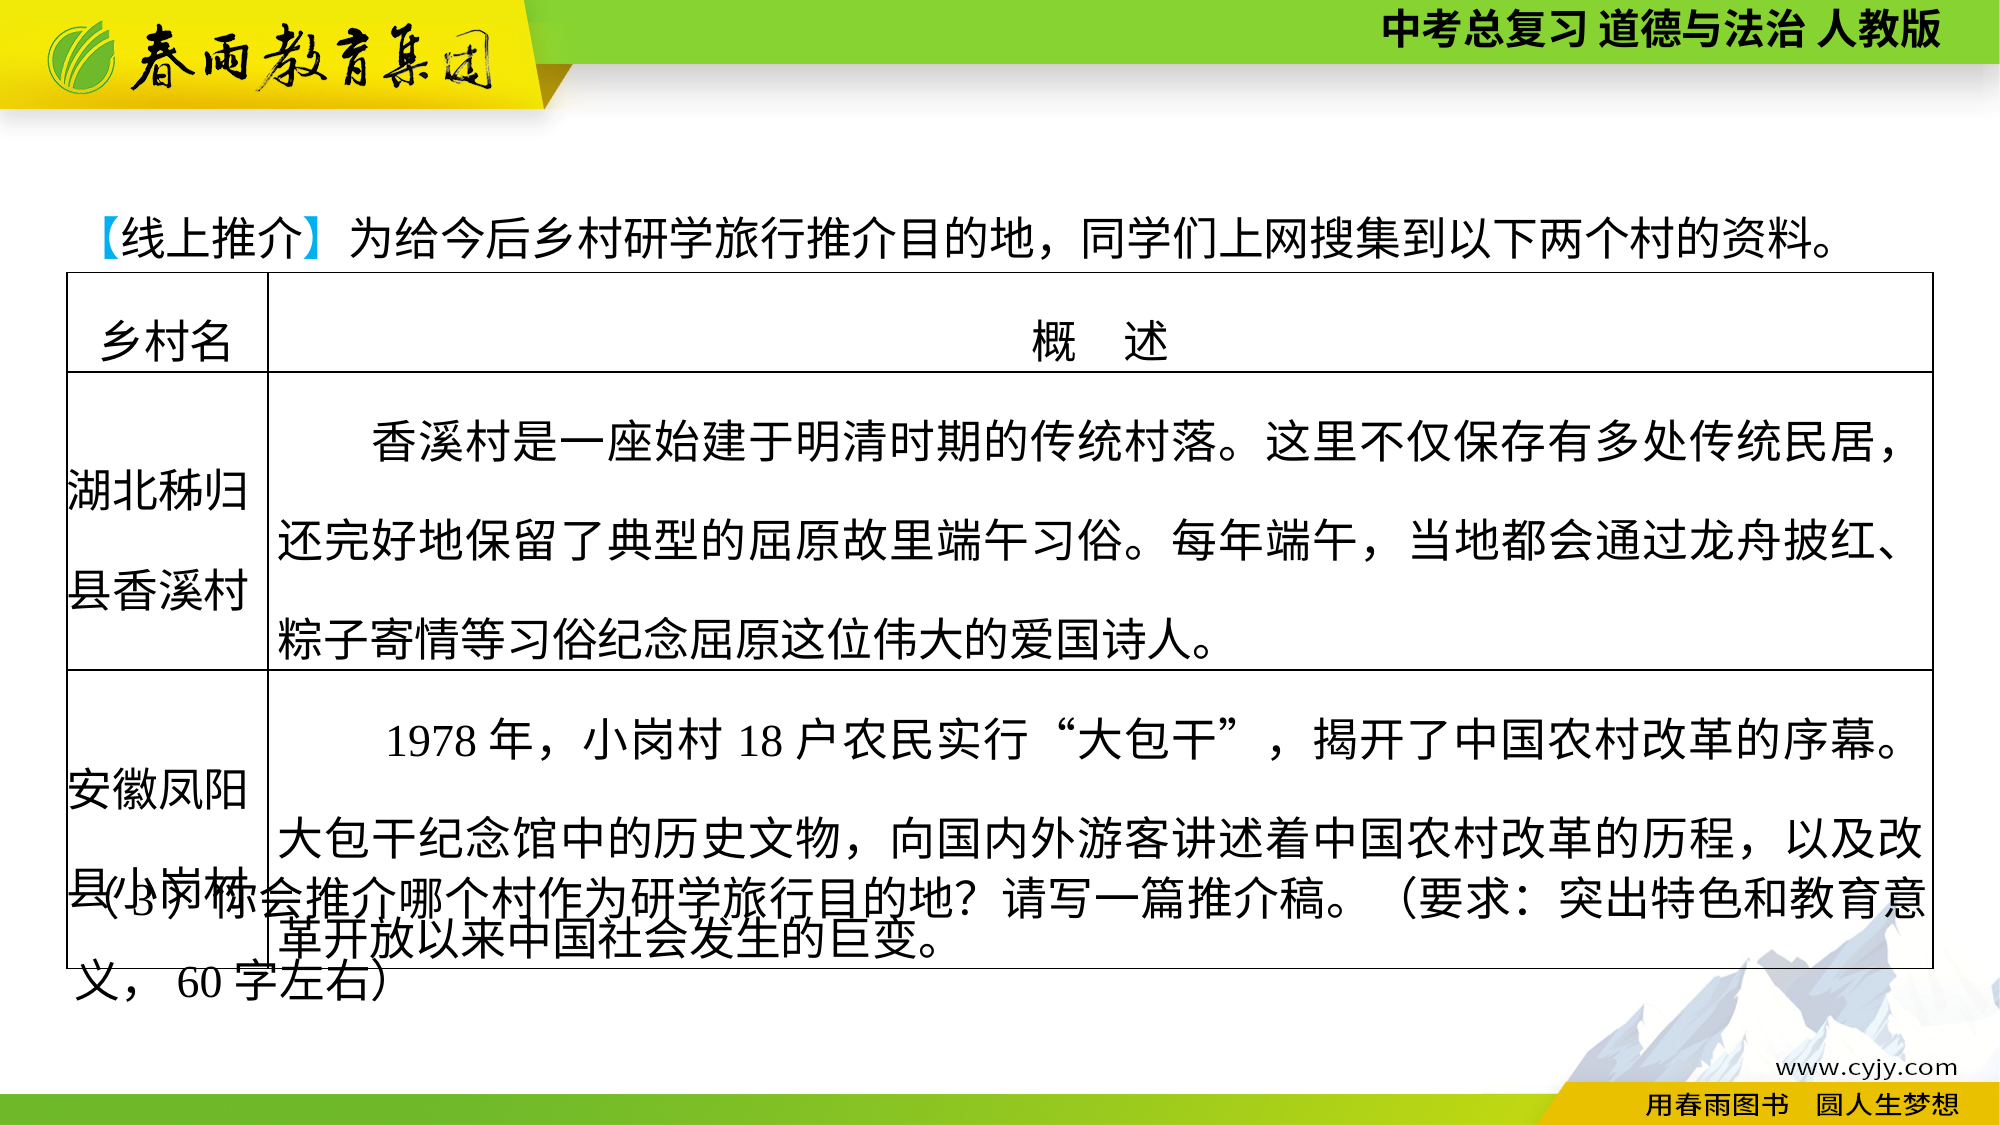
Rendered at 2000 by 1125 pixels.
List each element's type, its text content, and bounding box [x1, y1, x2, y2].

table_cell 安徽凤阳 县小岗村 [68, 671, 267, 968]
table_cell 1978年，小岗村18户农民实行“大包干”，揭开了中国农村改革的序幕。大包干纪念馆中的历史文物，向国内外游客讲述着中国农村改革的历程，以及改革开放以来中国社会发生的巨变。 [269, 671, 1932, 968]
list 【线上推介】为给今后乡村研学旅行推介目的地，同学们上网搜集到以下两个村的资料。 （3）你会推介哪个村作为研学旅行目的地？请写一篇推介稿。（要求：突出特色和教育意义，60字左右） [59, 174, 1944, 1024]
table_cell 香溪村是一座始建于明清时期的传统村落。这里不仅保存有多处传统民居，还完好地保留了典型的屈原故里端午习俗。每年端午，当地都会通过龙舟披红、粽子寄情等习俗纪念屈原这位伟大的爱国诗人。 [269, 373, 1932, 669]
table_header 乡村名 [68, 273, 267, 371]
table_cell 湖北秭归 县香溪村 [68, 373, 267, 669]
picture [0, 0, 2000, 1125]
table_header 概 述 [269, 273, 1932, 371]
